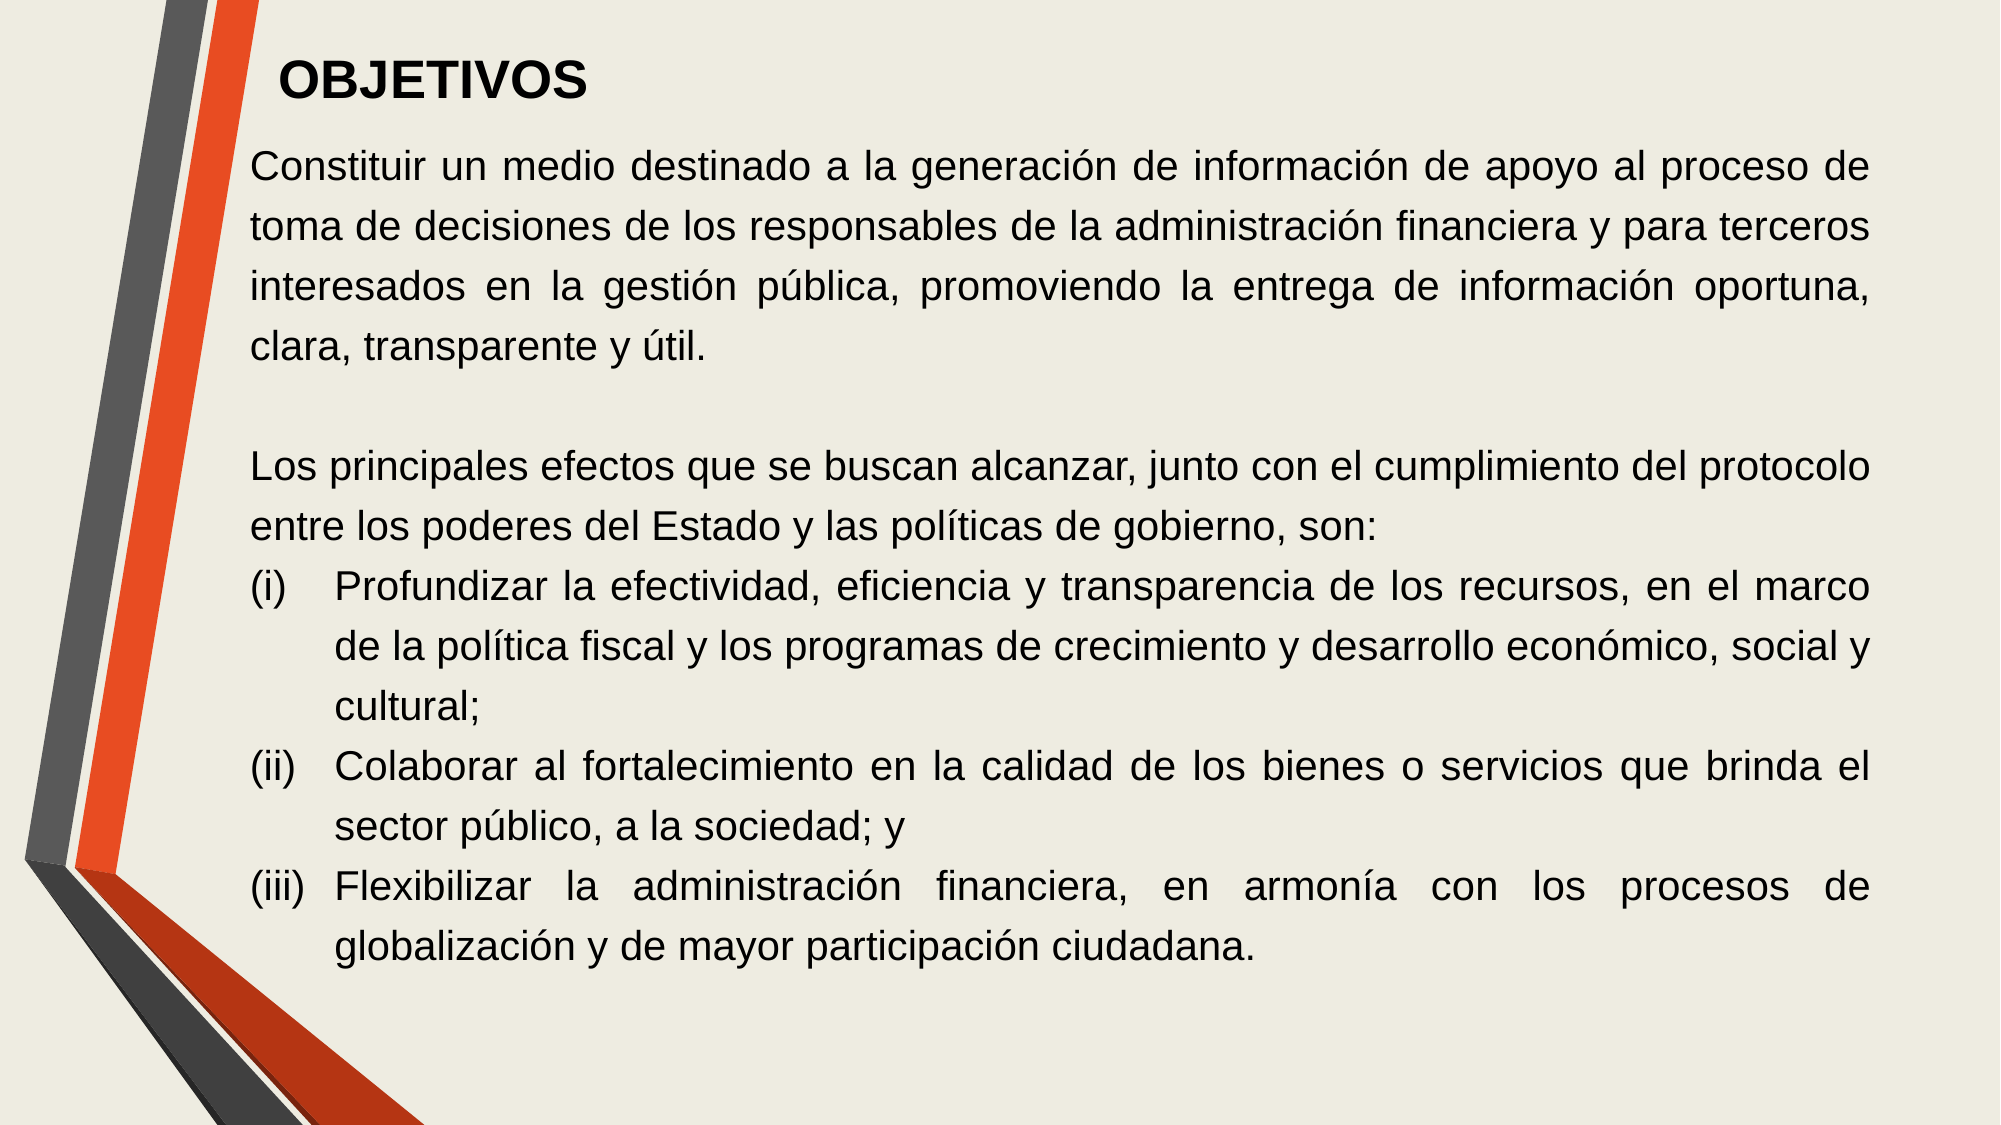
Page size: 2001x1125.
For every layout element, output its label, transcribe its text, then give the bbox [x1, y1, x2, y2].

text_box Constituir un medio destinado a la generación de información de apoyo al proceso de toma de decisiones de los responsables de la administración financiera y para terceros interesados en la gestión pública, promoviendo la entrega de información oportuna, clara, transparente y útil. Los principales efectos que se buscan alcanzar, junto con el cumplimiento del protocolo entre los poderes del Estado y las políticas de gobierno, son: Profundizar la efectividad, eficiencia y transparencia de los recursos, en el marco de la política fiscal y los programas de crecimiento y desarrollo económico, social y cultural; Colaborar al fortalecimiento en la calidad de los bienes o servicios que brinda el sector público, a la sociedad; y Flexibilizar la administración financiera, en armonía con los procesos de globalización y de mayor participación ciudadana. [235, 121, 1887, 976]
text_box OBJETIVOS [263, 18, 1887, 116]
